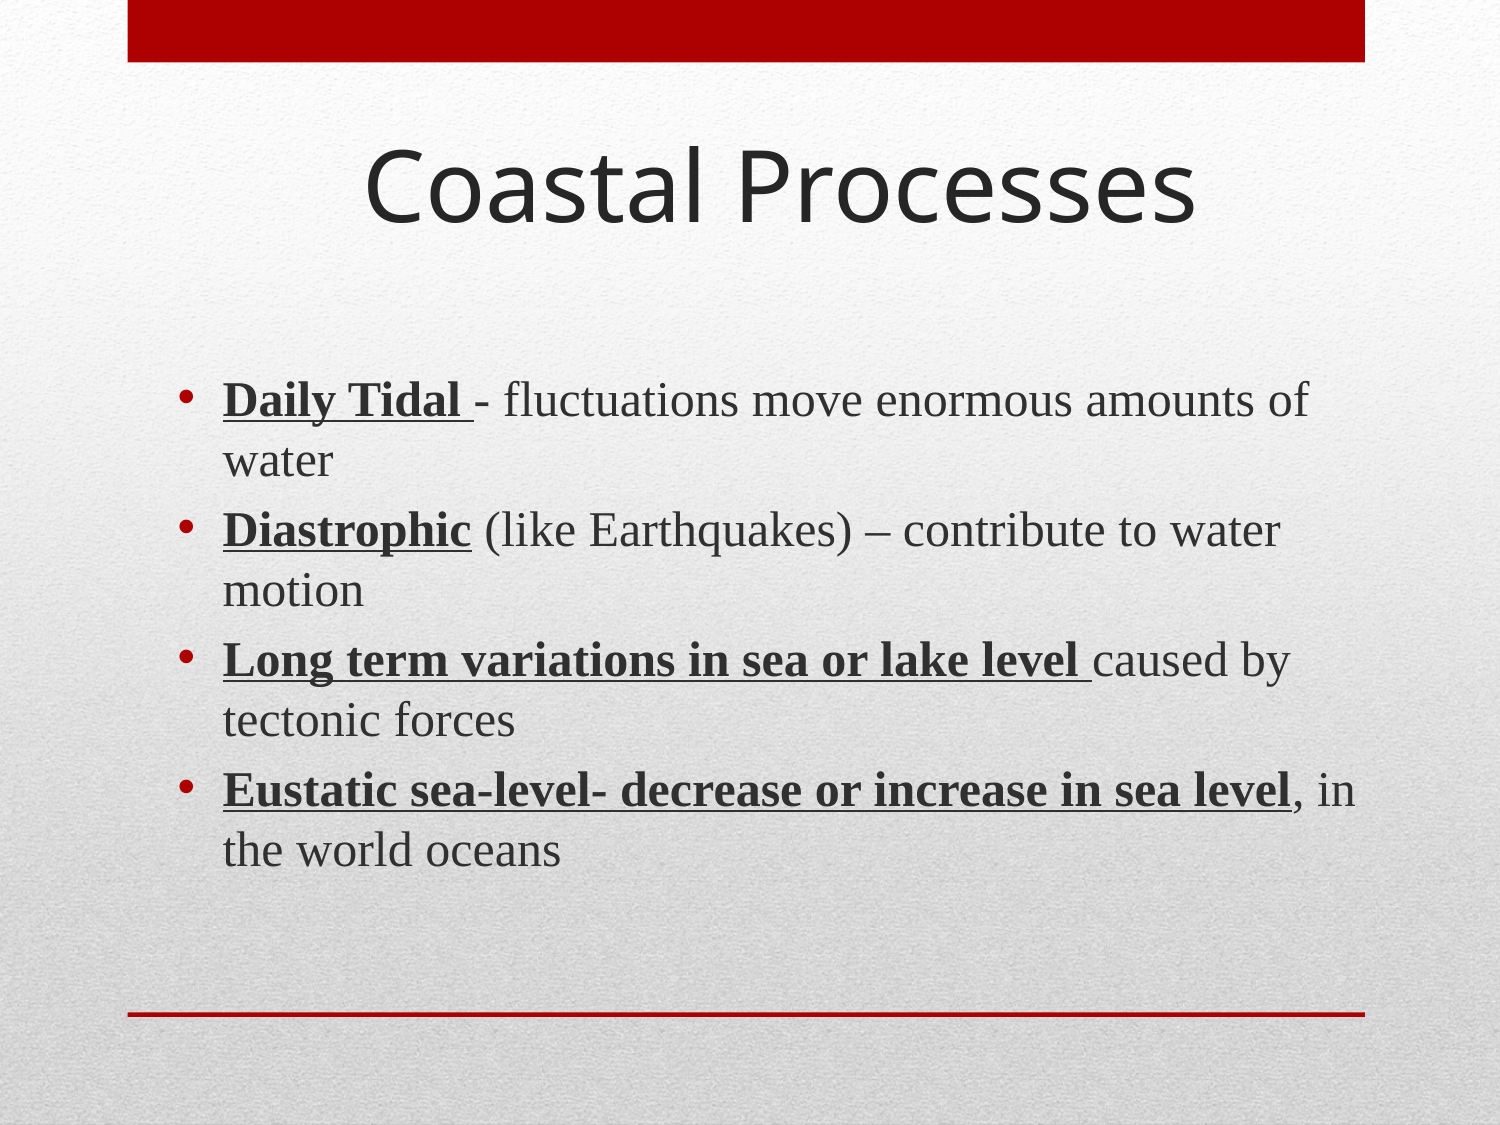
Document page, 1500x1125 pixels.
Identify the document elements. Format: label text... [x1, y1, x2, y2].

list Daily Tidal - fluctuations move enormous amounts of water Diastrophic (like Earthquakes) – contribute to water motion Long term variations in sea or lake level caused by tectonic forces Eustatic sea-level- decrease or increase in sea level, in the world oceans [162, 249, 1388, 994]
title Coastal Processes [225, 62, 1363, 249]
